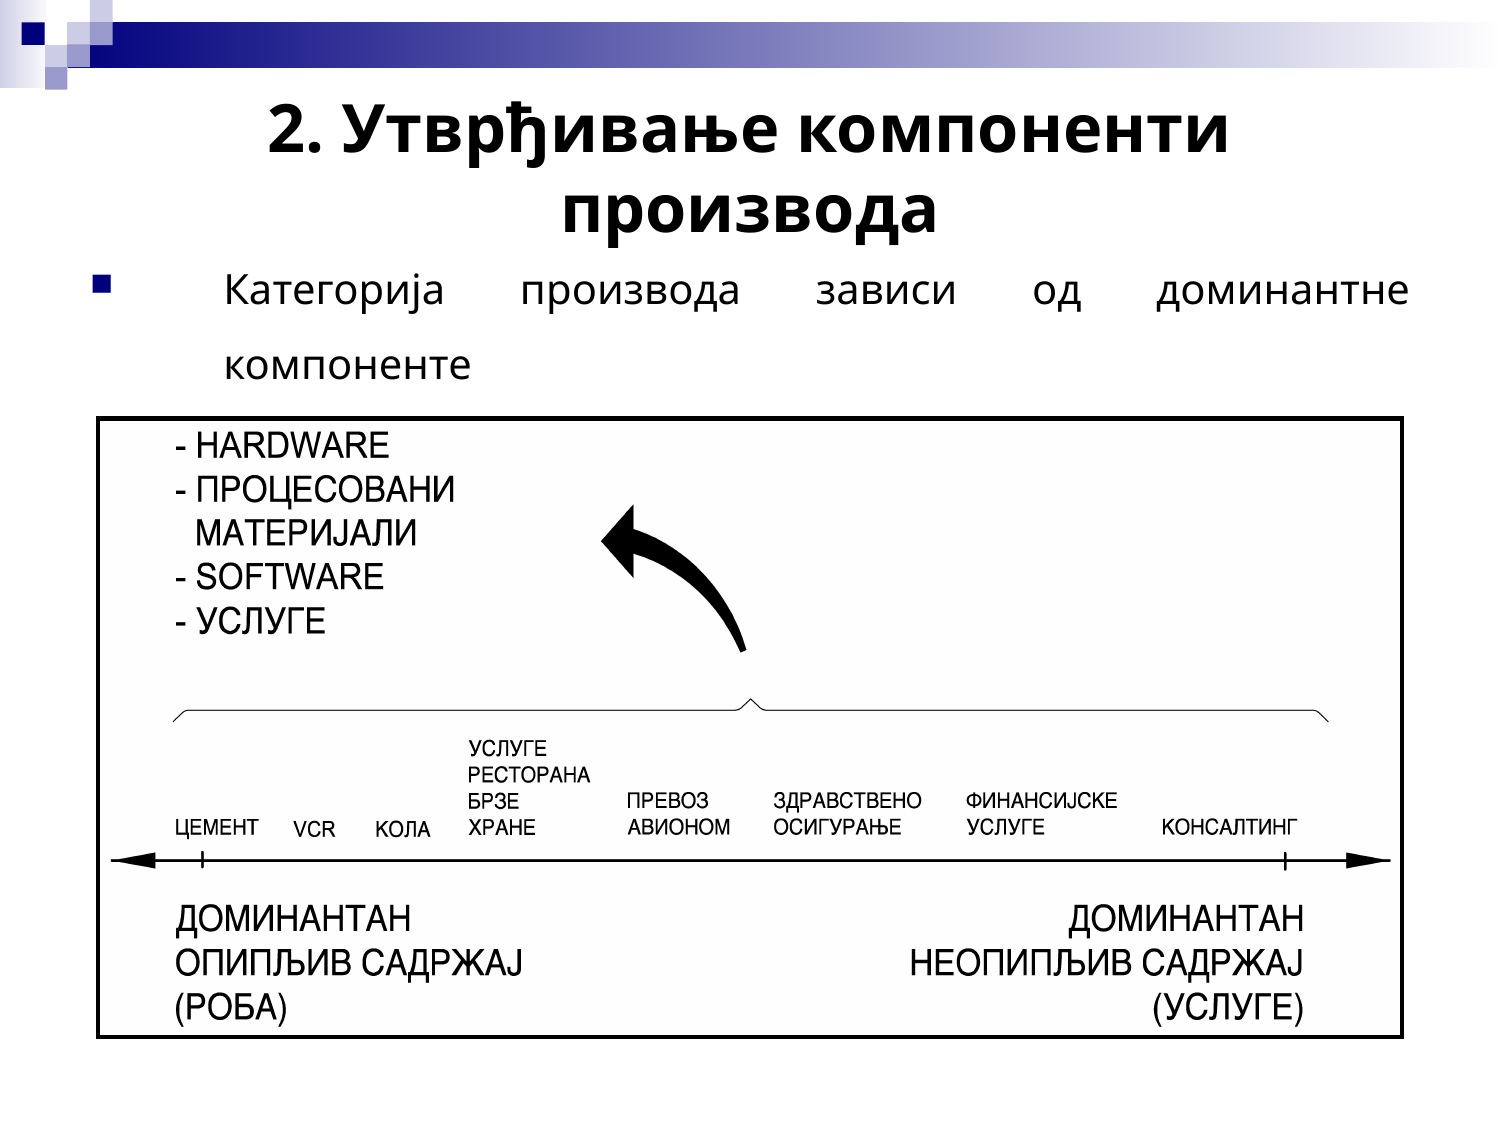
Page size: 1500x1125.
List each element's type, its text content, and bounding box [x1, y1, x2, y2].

text_box 2. Утврђивање компоненти производа [74, 94, 1425, 238]
list Категорија производа зависи од доминантне компоненте [74, 255, 1426, 386]
picture [100, 420, 1400, 1036]
